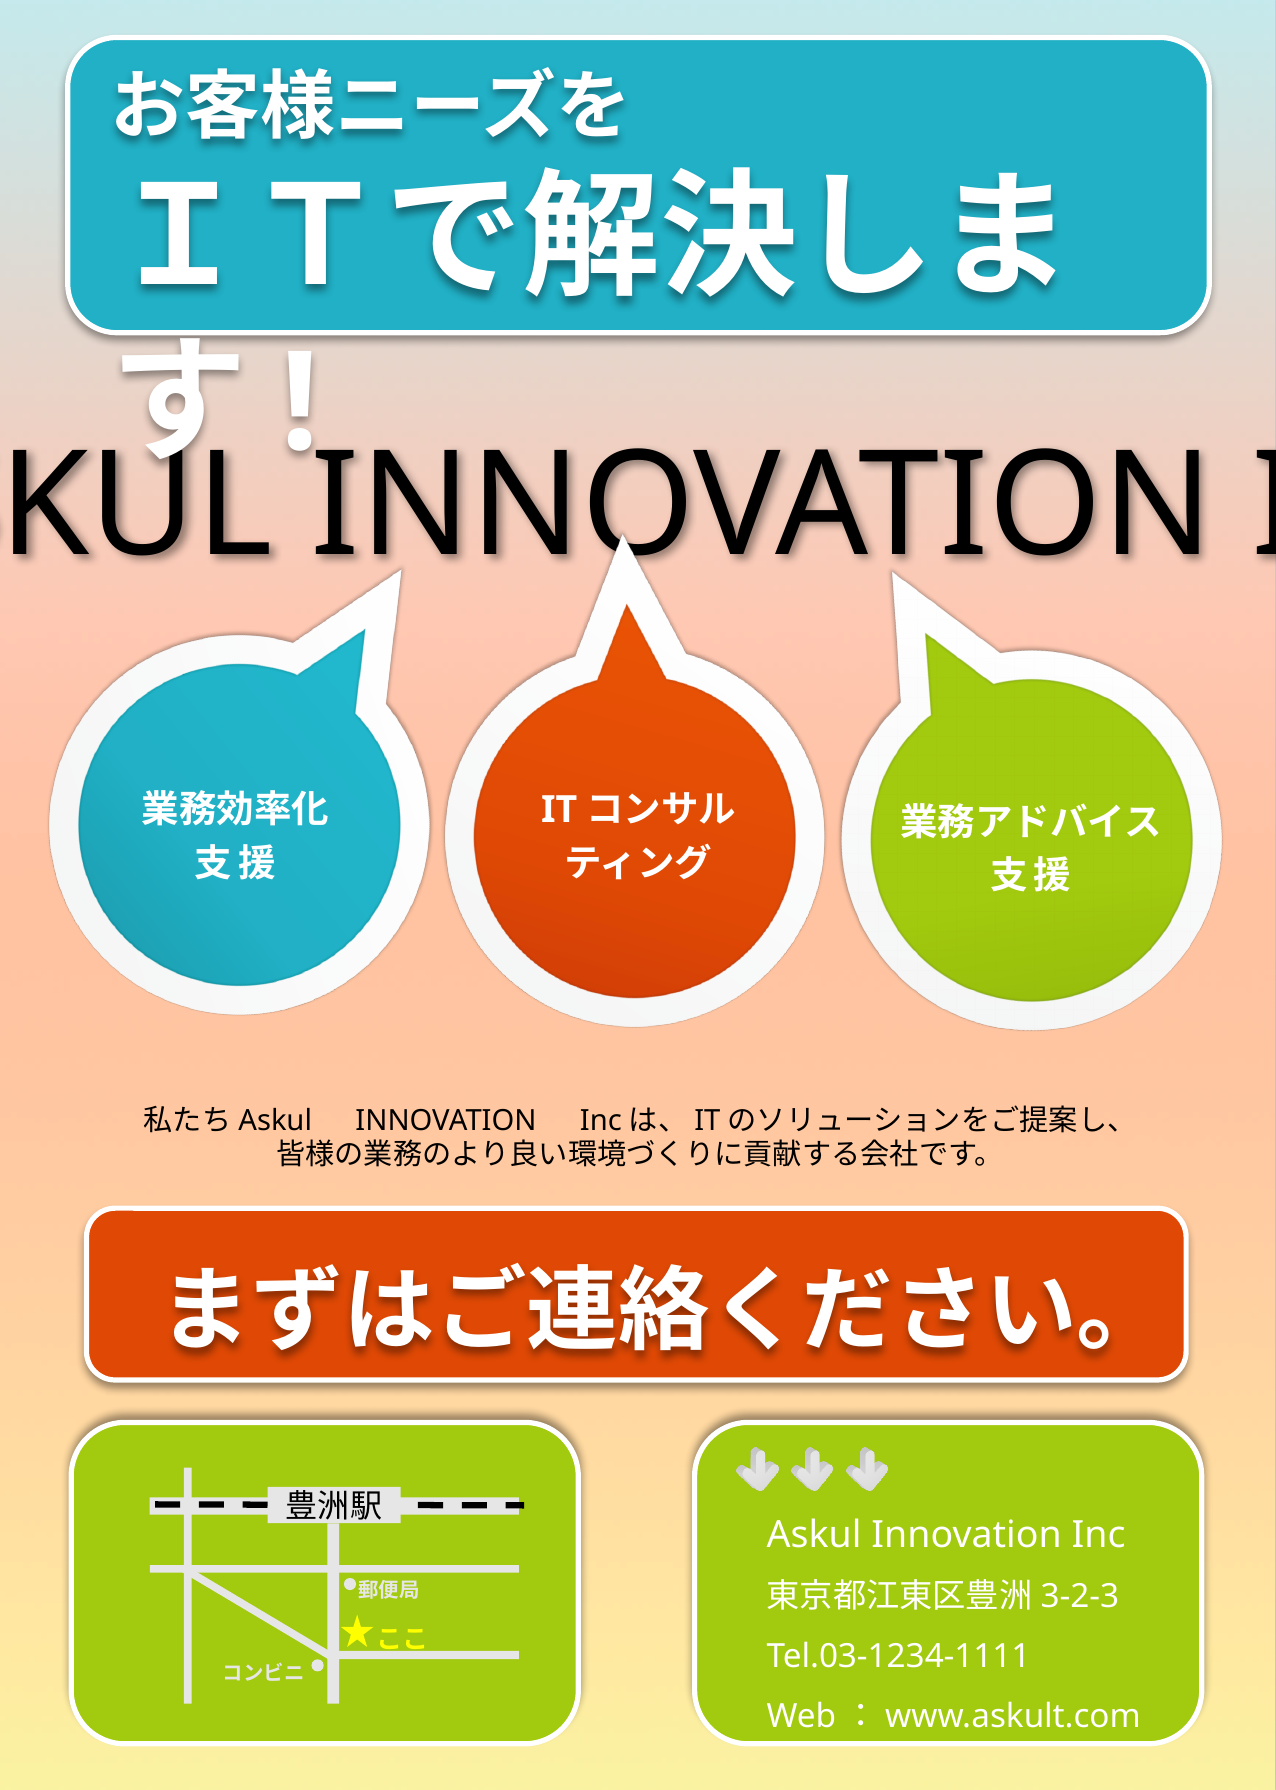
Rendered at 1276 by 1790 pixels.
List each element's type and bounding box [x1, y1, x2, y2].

picture [0, 0, 1276, 1790]
text_box [149, 1467, 525, 1704]
text_box [694, 1422, 1276, 1745]
text_box [86, 1208, 1187, 1380]
text_box [42, 594, 1231, 1035]
